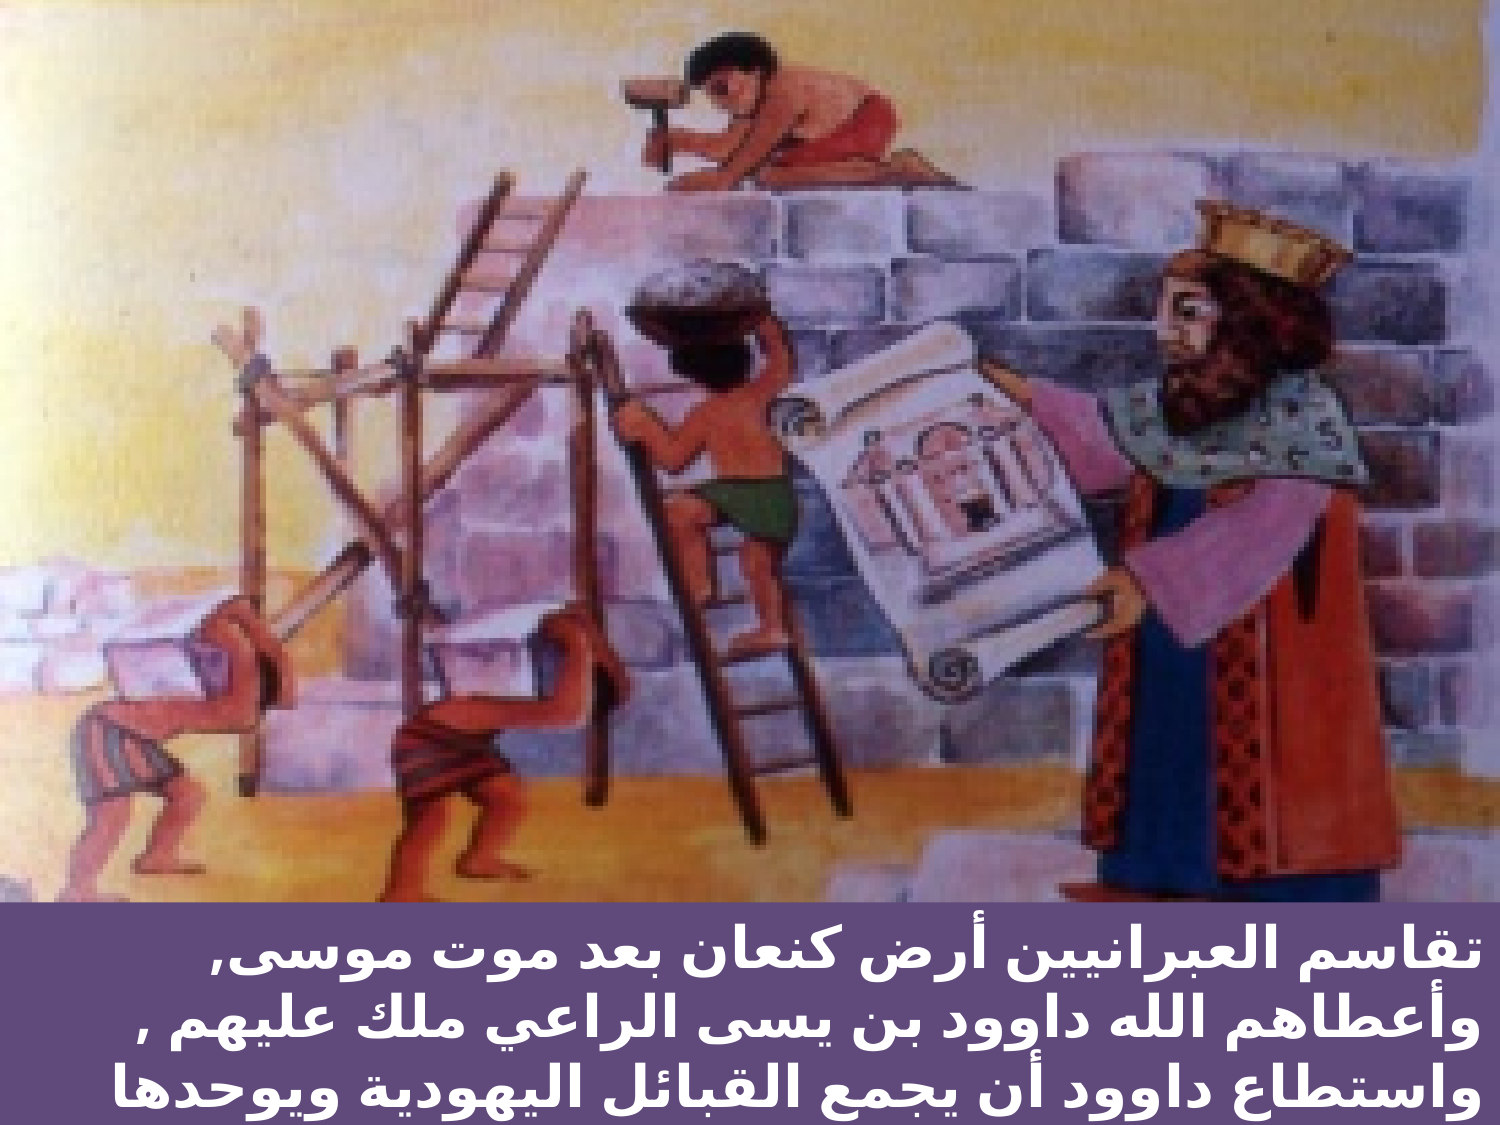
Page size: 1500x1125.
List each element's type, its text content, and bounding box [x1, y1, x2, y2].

text_box تقاسم العبرانيين أرض كنعان بعد موت موسى, وأعطاهم الله داوود بن يسى الراعي ملك عليهم , واستطاع داوود أن يجمع القبائل اليهودية ويوحدها تحت حكمه واتخذ من اورشليم عاصمة لملكه (2صا) [0, 909, 1500, 1125]
picture [0, 0, 1500, 903]
